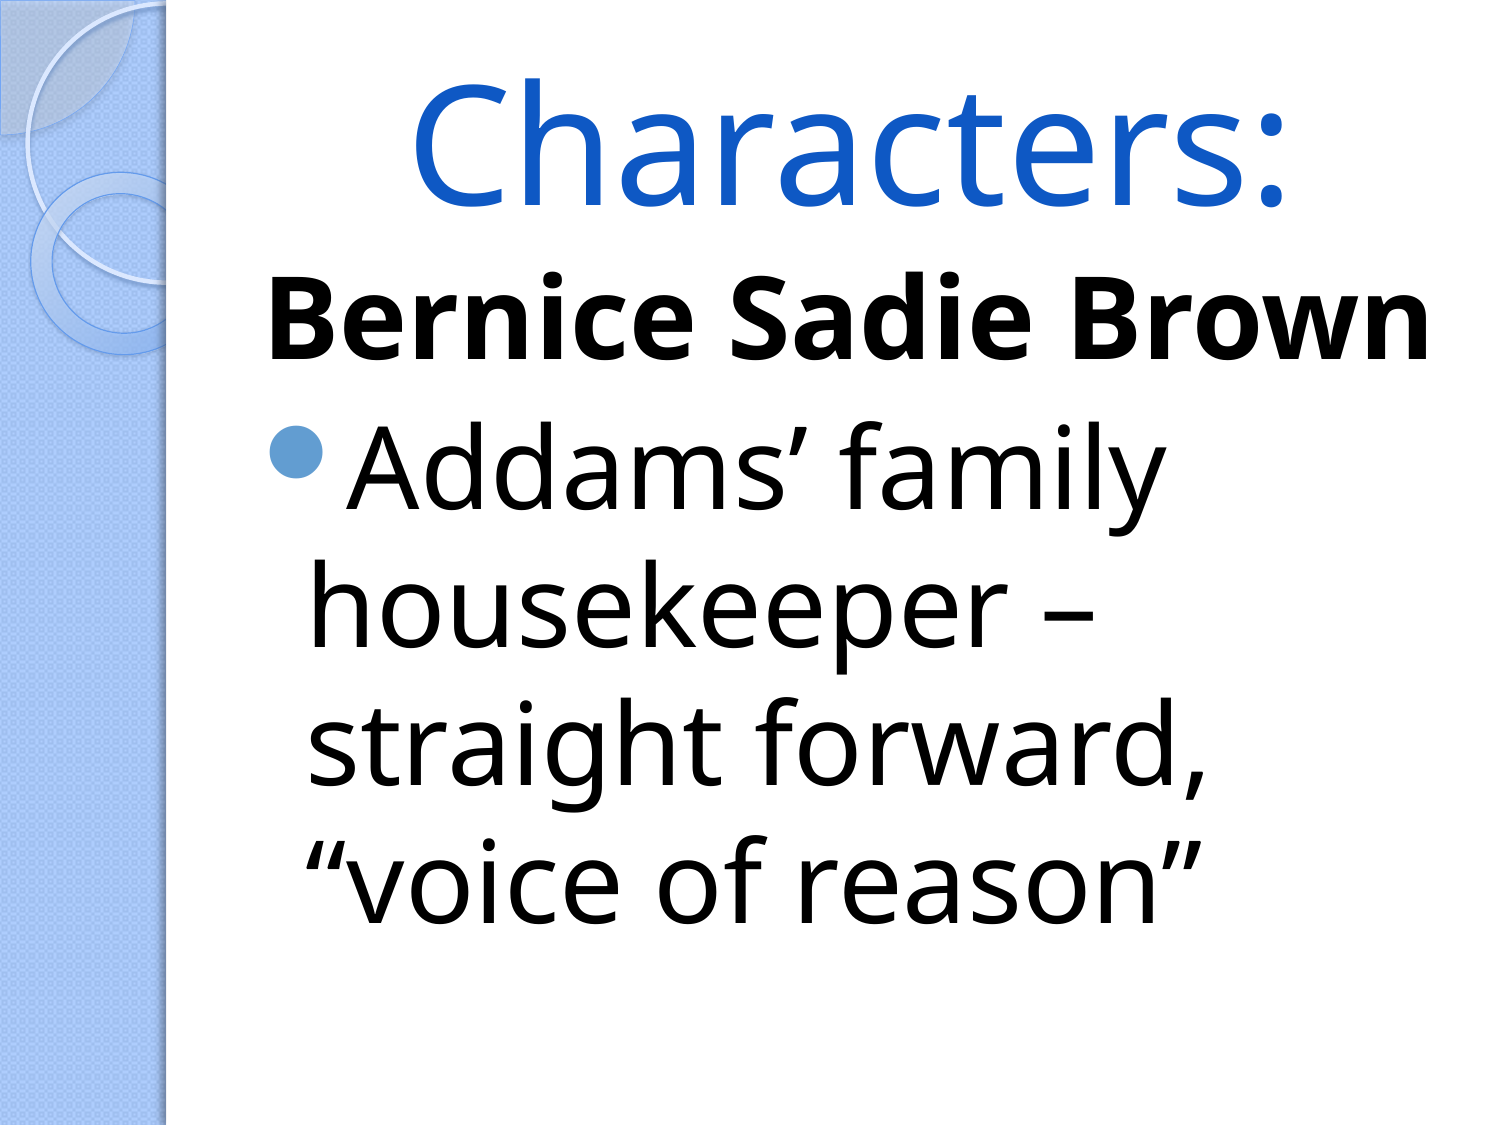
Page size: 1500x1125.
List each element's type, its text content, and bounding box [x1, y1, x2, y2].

list Bernice Sadie Brown Addams’ family housekeeper – straight forward, “voice of reason” [235, 237, 1466, 1025]
title Characters: [235, 45, 1466, 233]
